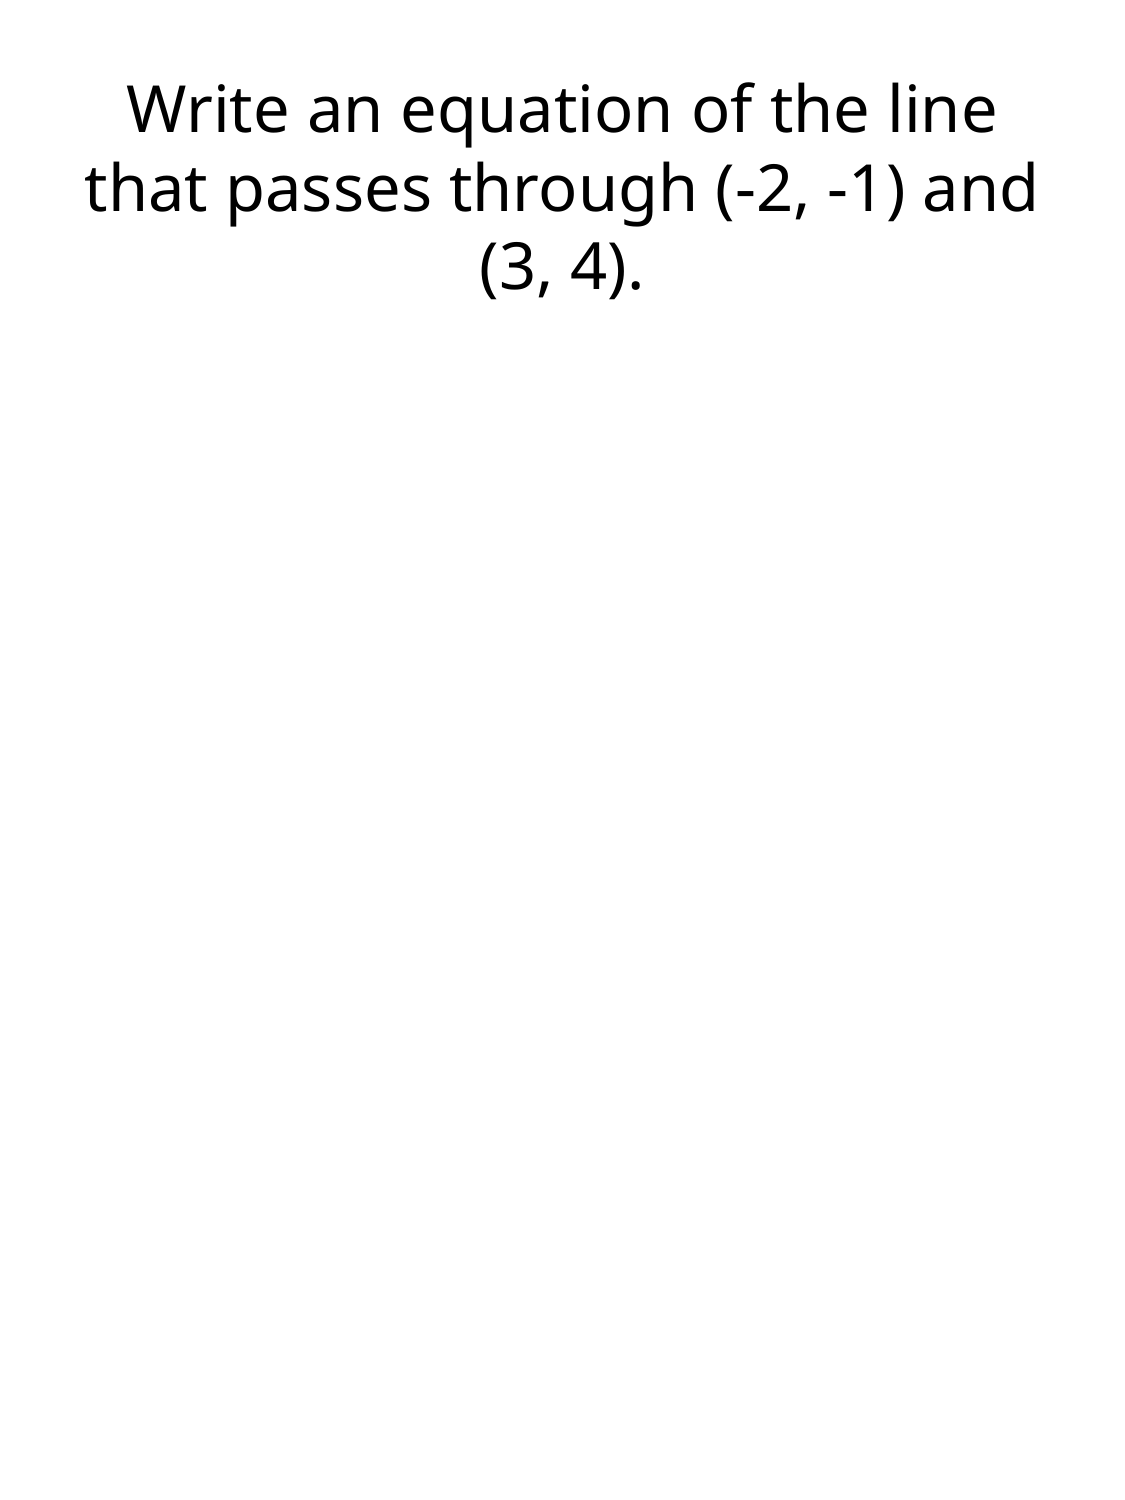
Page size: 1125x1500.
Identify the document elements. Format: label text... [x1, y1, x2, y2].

title Write an equation of the line that passes through (-2, -1) and (3, 4). [56, 60, 1069, 310]
